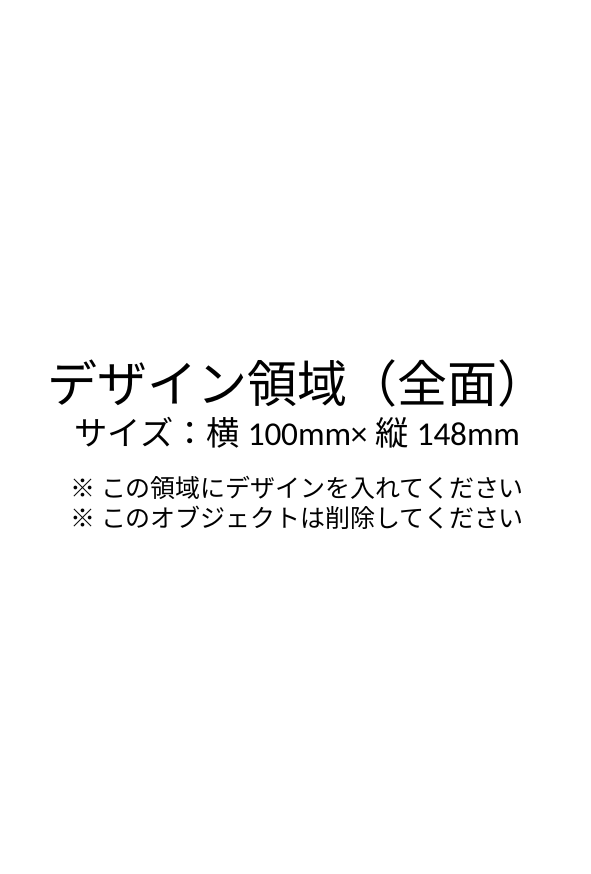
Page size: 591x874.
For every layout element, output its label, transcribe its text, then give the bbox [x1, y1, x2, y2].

text_box デザイン領域（全面） サイズ：横100mm×縦148mm ※この領域にデザインを入れてください ※このオブジェクトは削除してください [21, 345, 574, 540]
